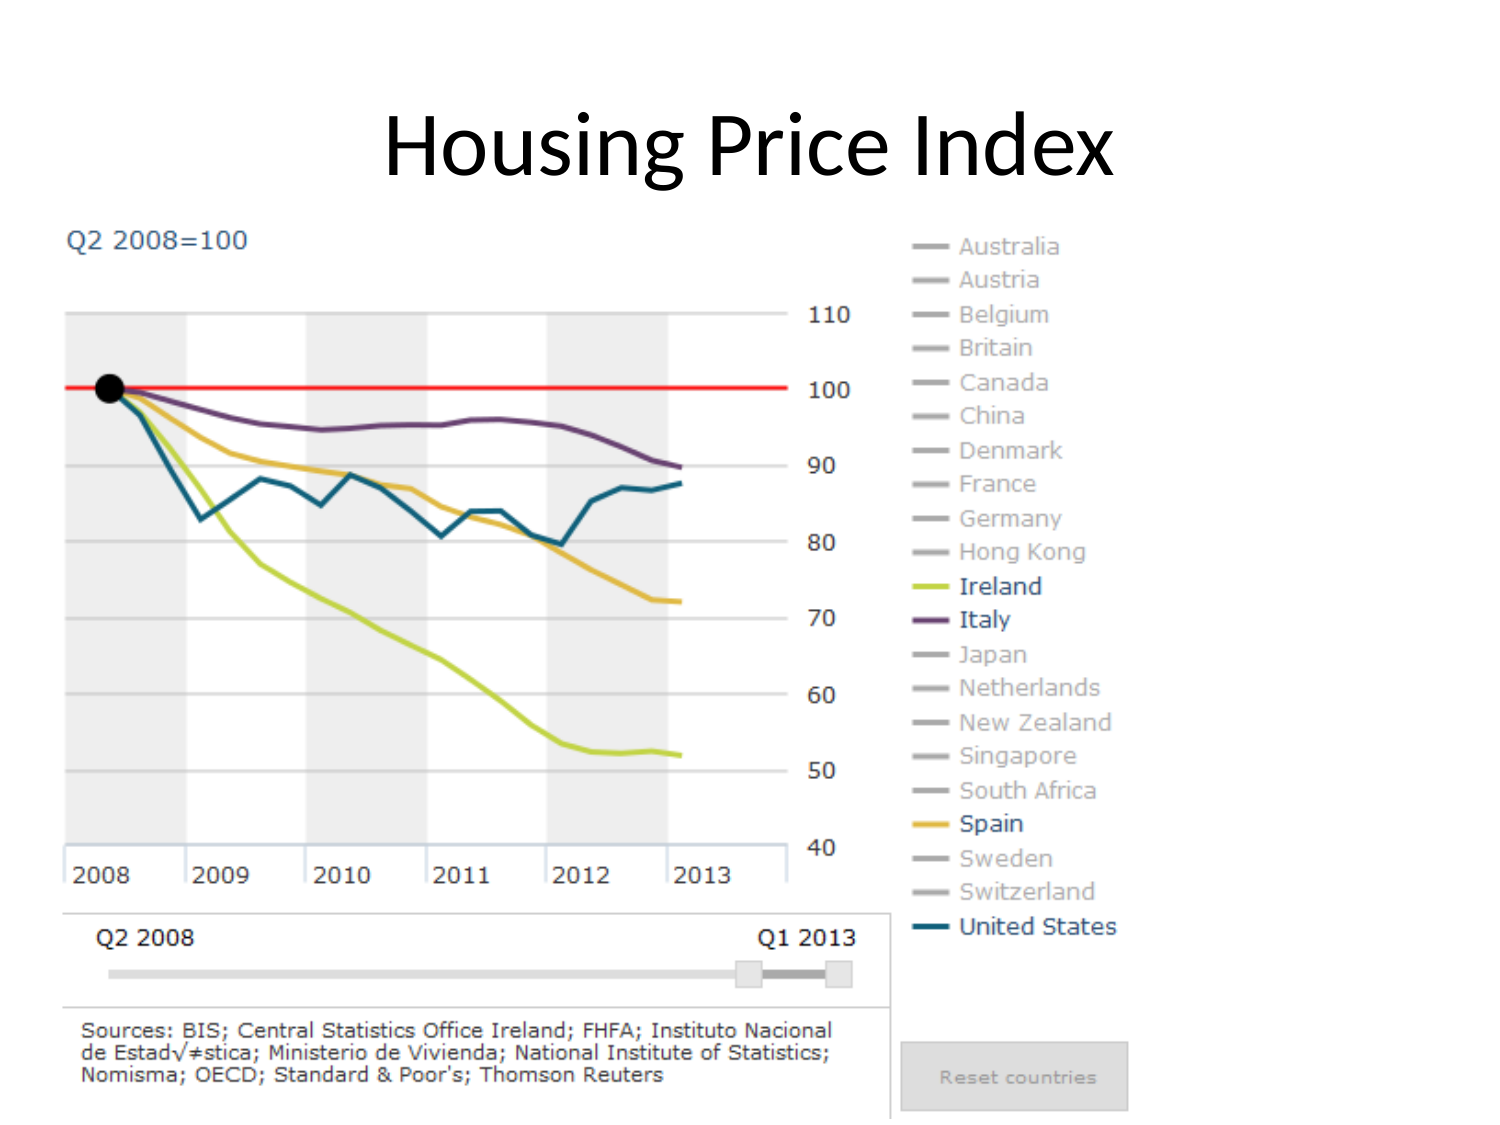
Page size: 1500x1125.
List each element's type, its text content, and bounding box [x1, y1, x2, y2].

text_box [50, 211, 1138, 1119]
title Housing Price Index [75, 45, 1425, 233]
